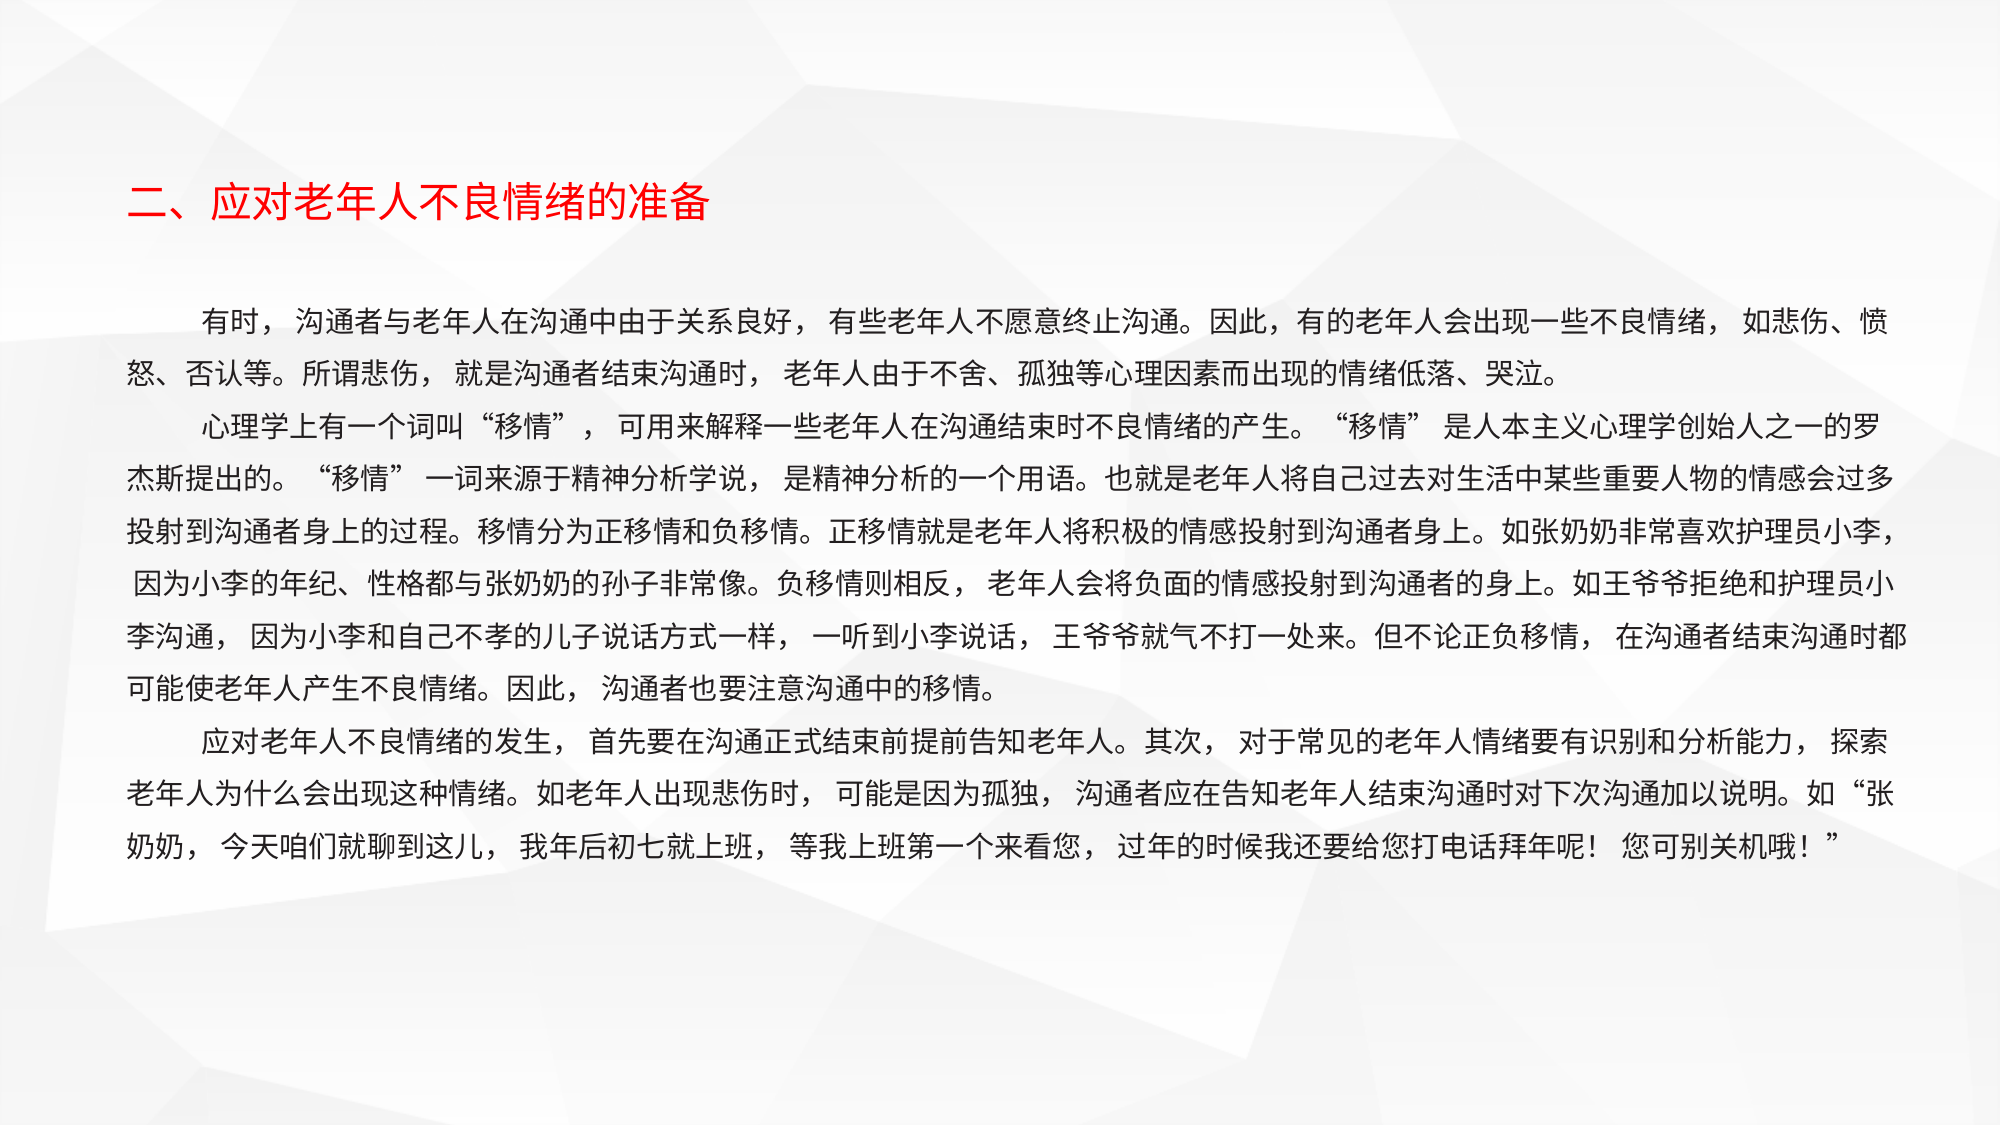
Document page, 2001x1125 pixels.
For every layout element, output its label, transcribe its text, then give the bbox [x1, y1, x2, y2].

text_box 二、应对老年人不良情绪的准备 [111, 168, 1199, 233]
text_box 有时， 沟通者与老年人在沟通中由于关系良好， 有些老年人不愿意终止沟通。因此，有的老年人会出现一些不良情绪， 如悲伤、愤怒、否认等。所谓悲伤， 就是沟通者结束沟通时， 老年人由于不舍、孤独等心理因素而出现的情绪低落、哭泣。 心理学上有一个词叫“移情”， 可用来解释一些老年人在沟通结束时不良情绪的产生。“移情” 是人本主义心理学创始人之一的罗杰斯提出的。“移情” 一词来源于精神分析学说， 是精神分析的一个用语。也就是老年人将自己过去对生活中某些重要人物的情感会过多投射到沟通者身上的过程。移情分为正移情和负移情。正移情就是老年人将积极的情感投射到沟通者身上。如张奶奶非常喜欢护理员小李， 因为小李的年纪、性格都与张奶奶的孙子非常像。负移情则相反， 老年人会将负面的情感投射到沟通者的身上。如王爷爷拒绝和护理员小李沟通， 因为小李和自己不孝的儿子说话方式一样， 一听到小李说话， 王爷爷就气不打一处来。但不论正负移情， 在沟通者结束沟通时都可能使老年人产生不良情绪。因此， 沟通者也要注意沟通中的移情。 应对老年人不良情绪的发生， 首先要在沟通正式结束前提前告知老年人。其次， 对于常见的老年人情绪要有识别和分析能力， 探索老年人为什么会出现这种情绪。如老年人出现悲伤时， 可能是因为孤独， 沟通者应在告知老年人结束沟通时对下次沟通加以说明。如“张奶奶， 今天咱们就聊到这儿， 我年后初七就上班， 等我上班第一个来看您， 过年的时候我还要给您打电话拜年呢！ 您可别关机哦！” [111, 278, 1926, 871]
picture [0, 0, 2000, 1125]
